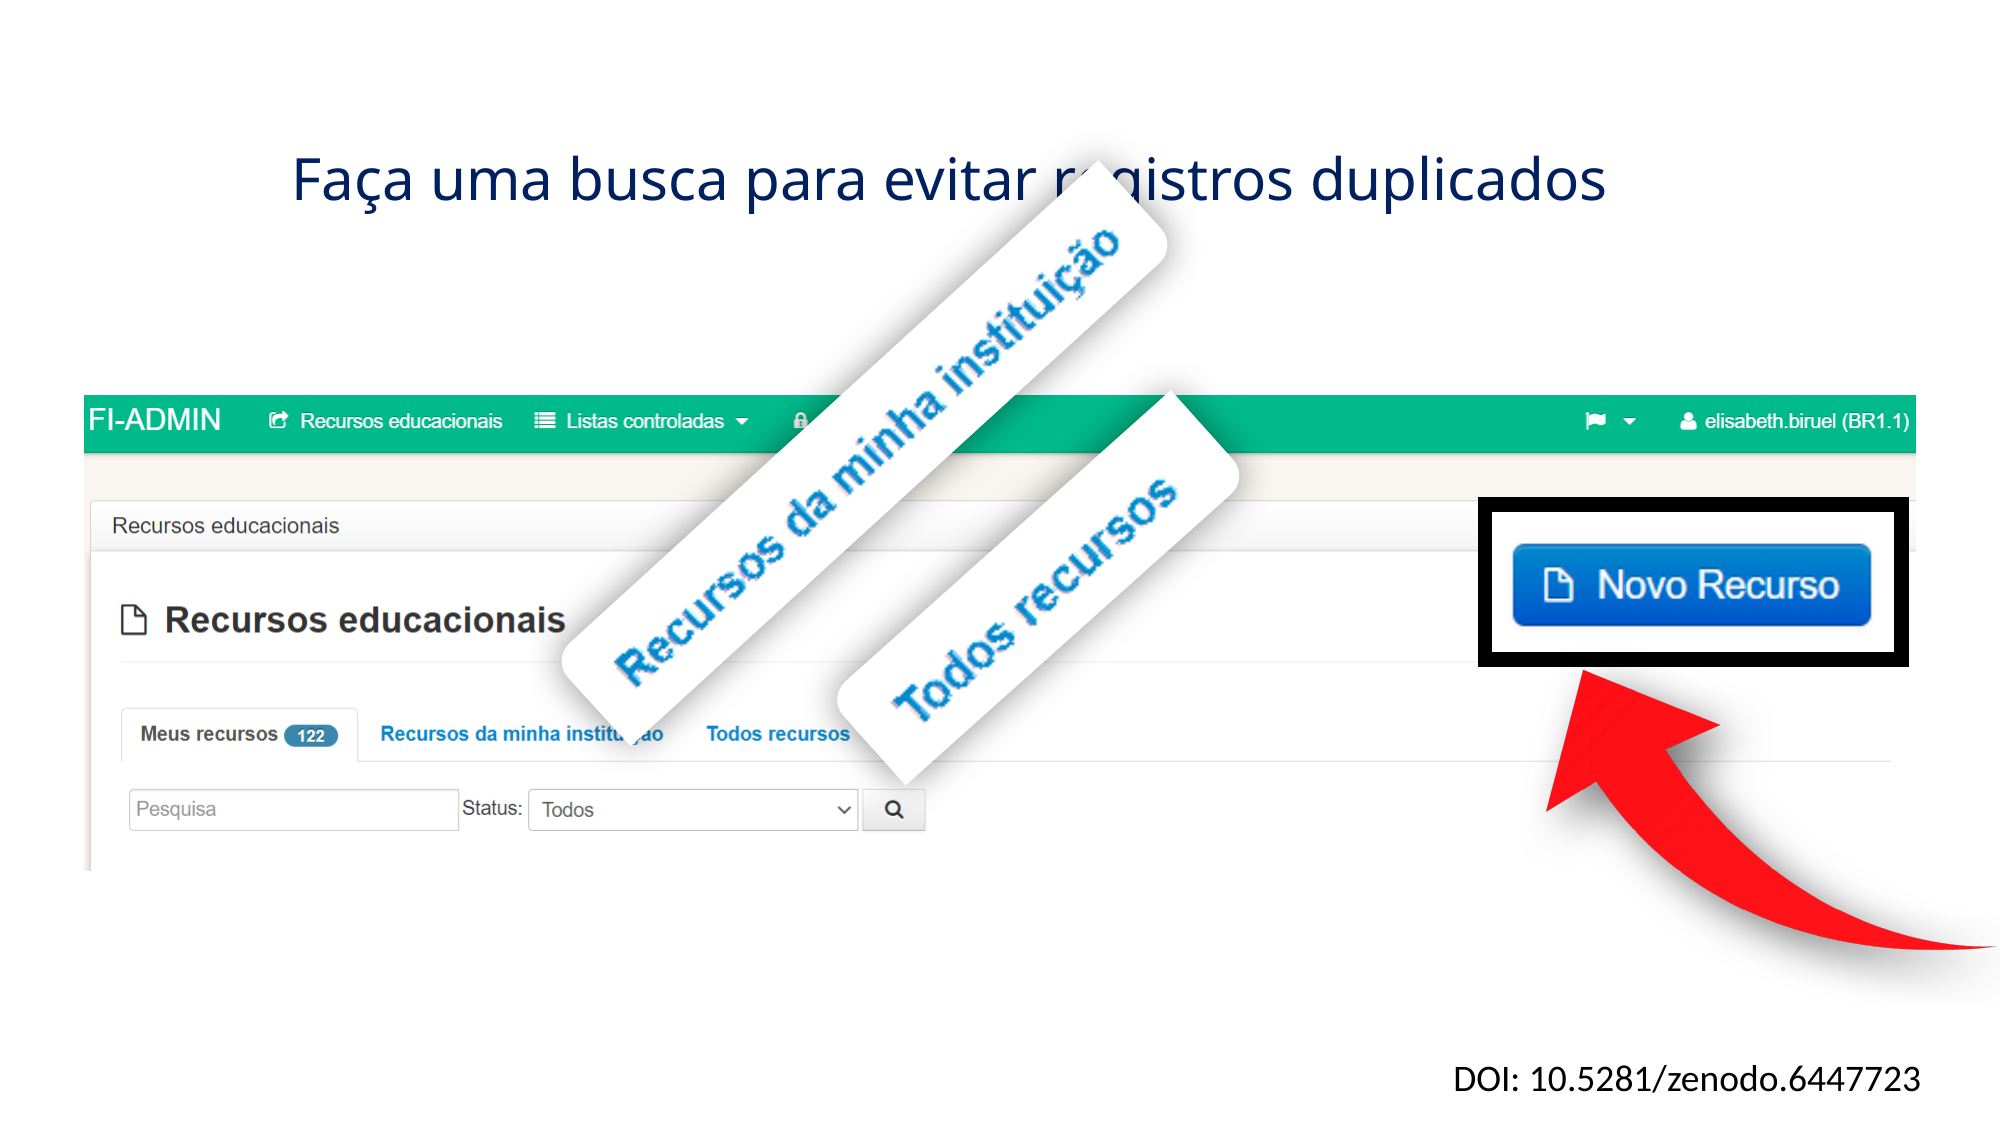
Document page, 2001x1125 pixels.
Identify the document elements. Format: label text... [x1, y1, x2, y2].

picture [84, 182, 1997, 950]
text_box DOI: 10.5281/zenodo.6447723 [1438, 1046, 1978, 1106]
text_box Faça uma busca para evitar registros duplicados [276, 134, 1775, 220]
